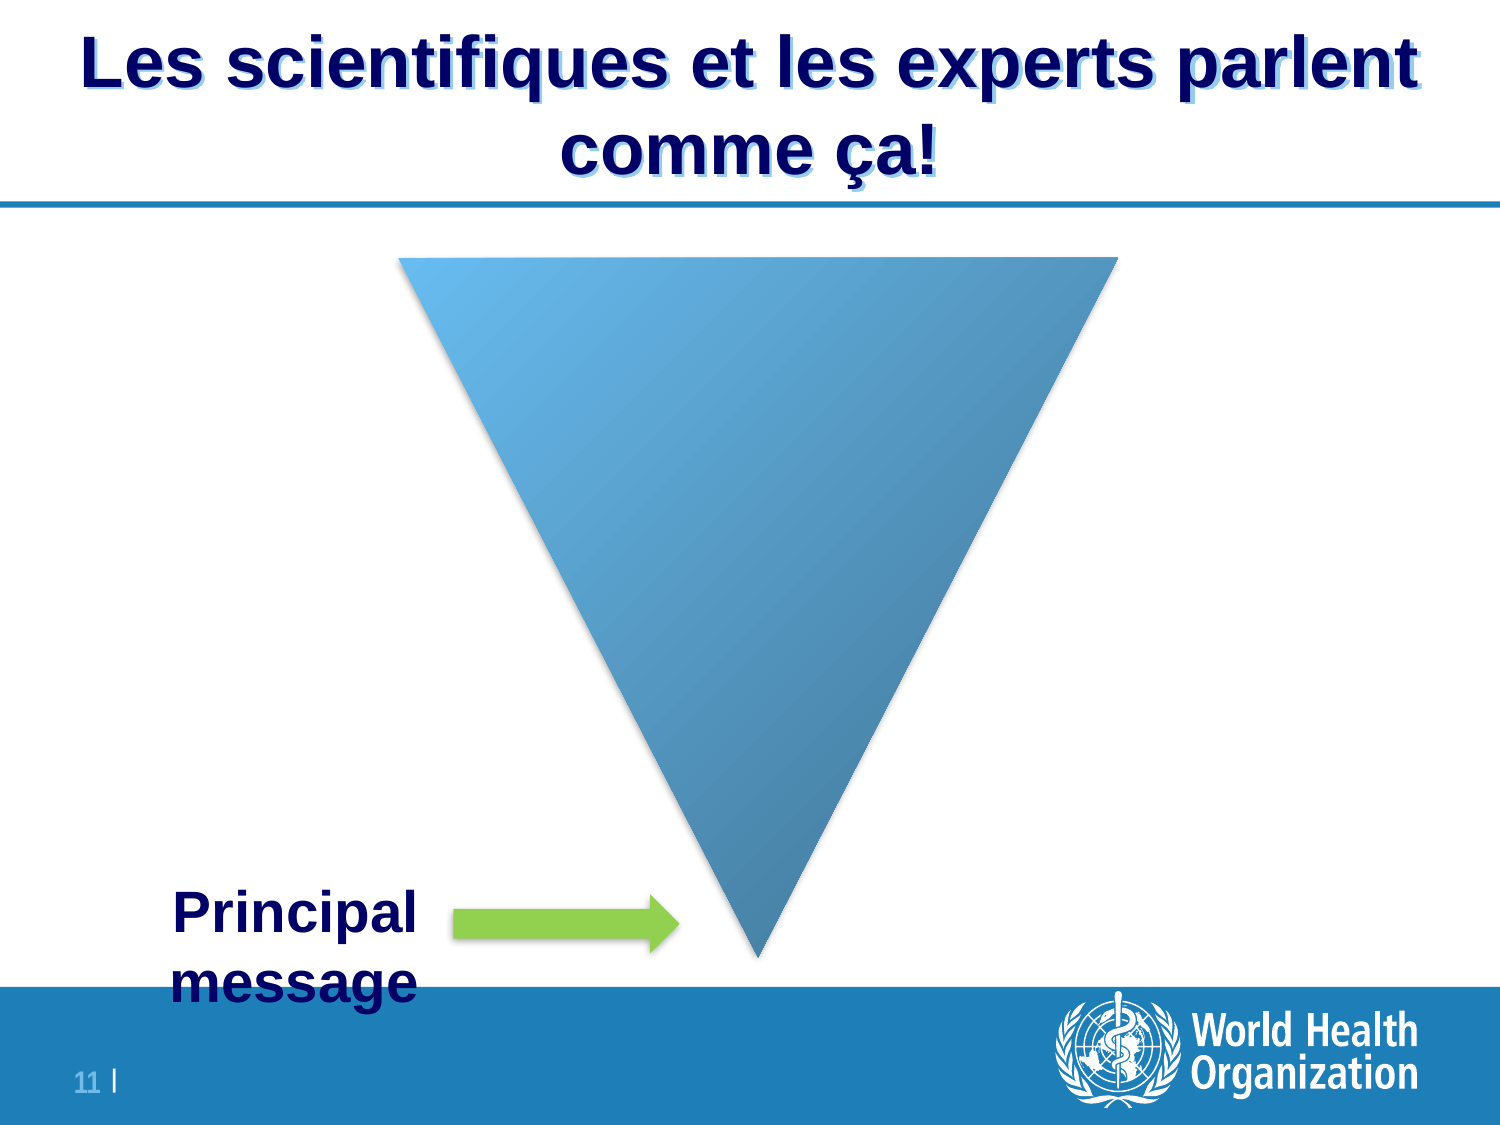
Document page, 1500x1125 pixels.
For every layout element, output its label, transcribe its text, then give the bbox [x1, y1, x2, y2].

text_box [453, 894, 680, 954]
text_box [398, 257, 1119, 958]
text_box Principal message [0, 867, 433, 1021]
title Les scientifiques et les experts parlent comme ça! [0, 0, 1500, 204]
